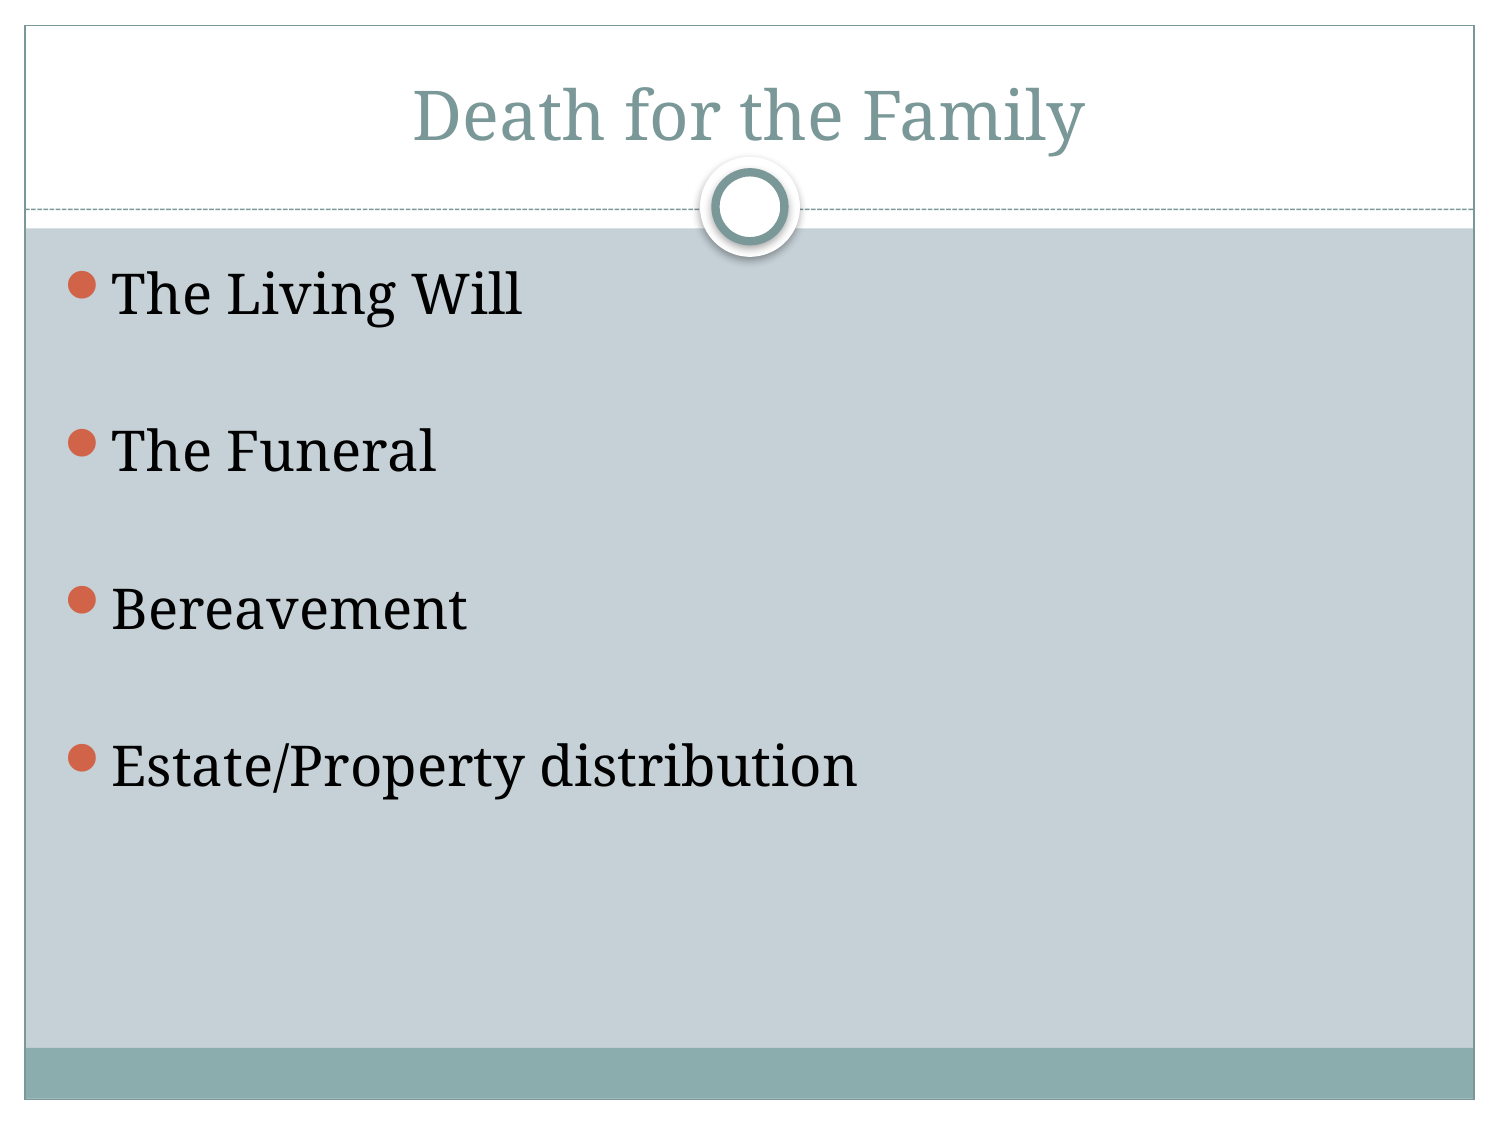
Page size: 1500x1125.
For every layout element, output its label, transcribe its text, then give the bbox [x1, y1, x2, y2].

title Death for the Family [49, 37, 1450, 162]
list The Living Will The Funeral Bereavement Estate/Property distribution [49, 250, 1445, 1001]
